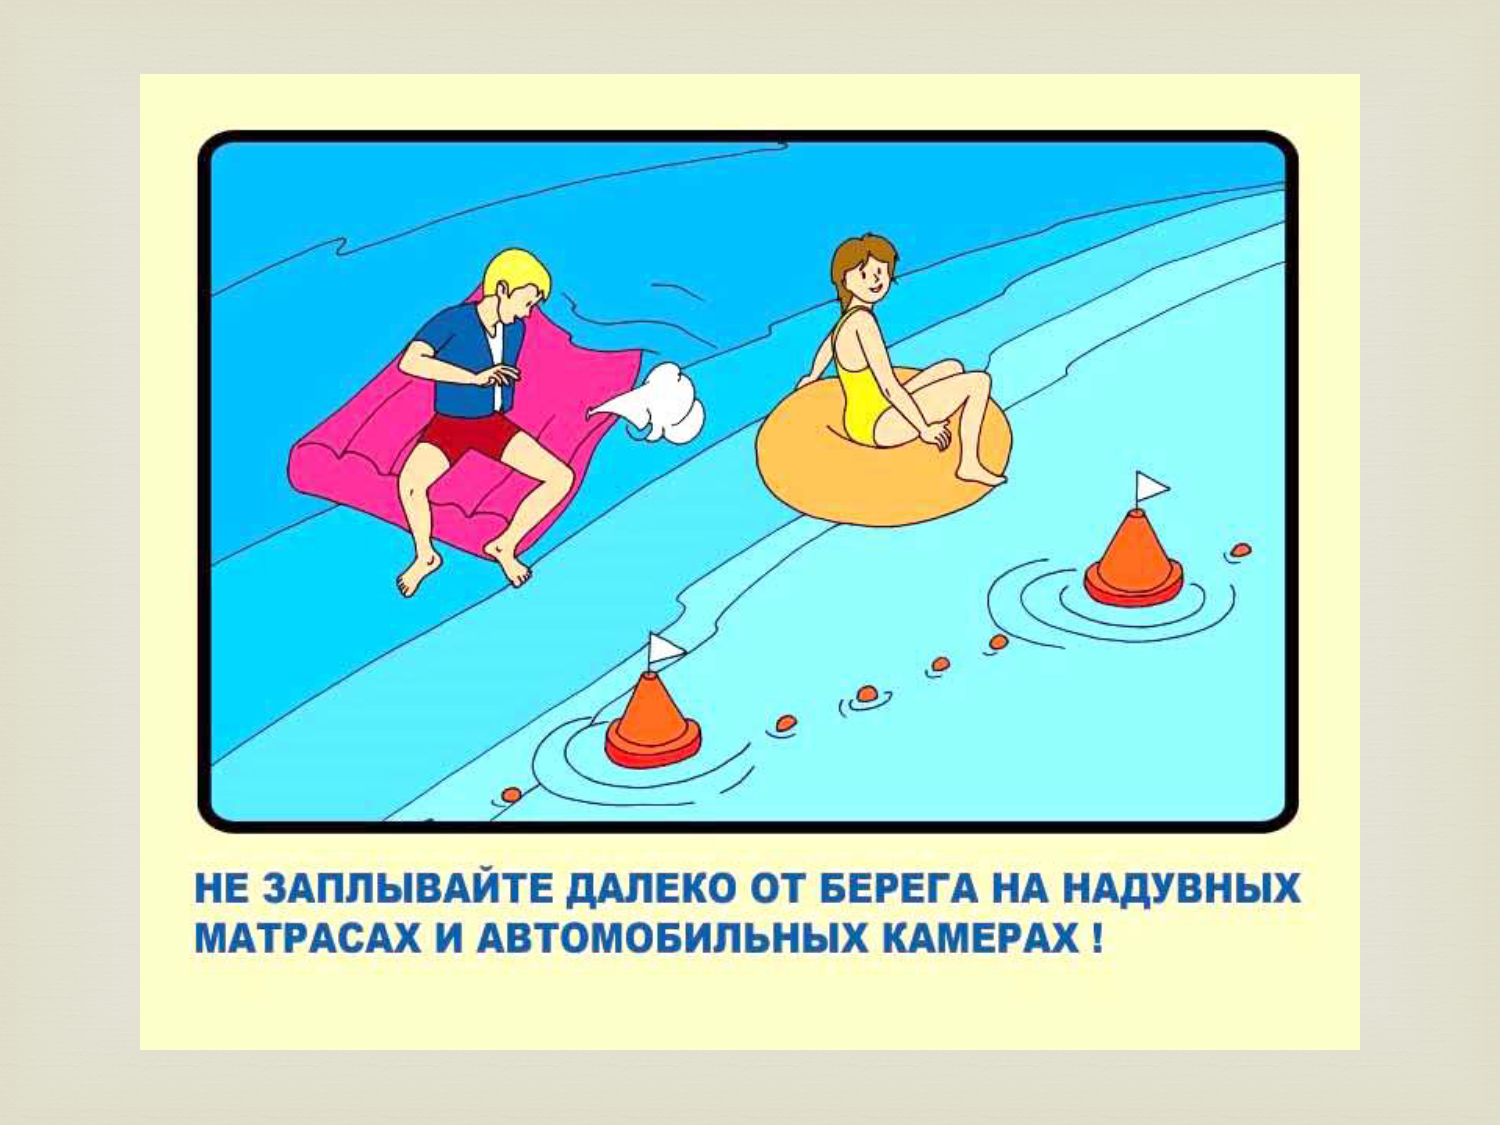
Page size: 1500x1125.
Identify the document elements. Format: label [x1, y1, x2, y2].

picture [140, 74, 1360, 1051]
